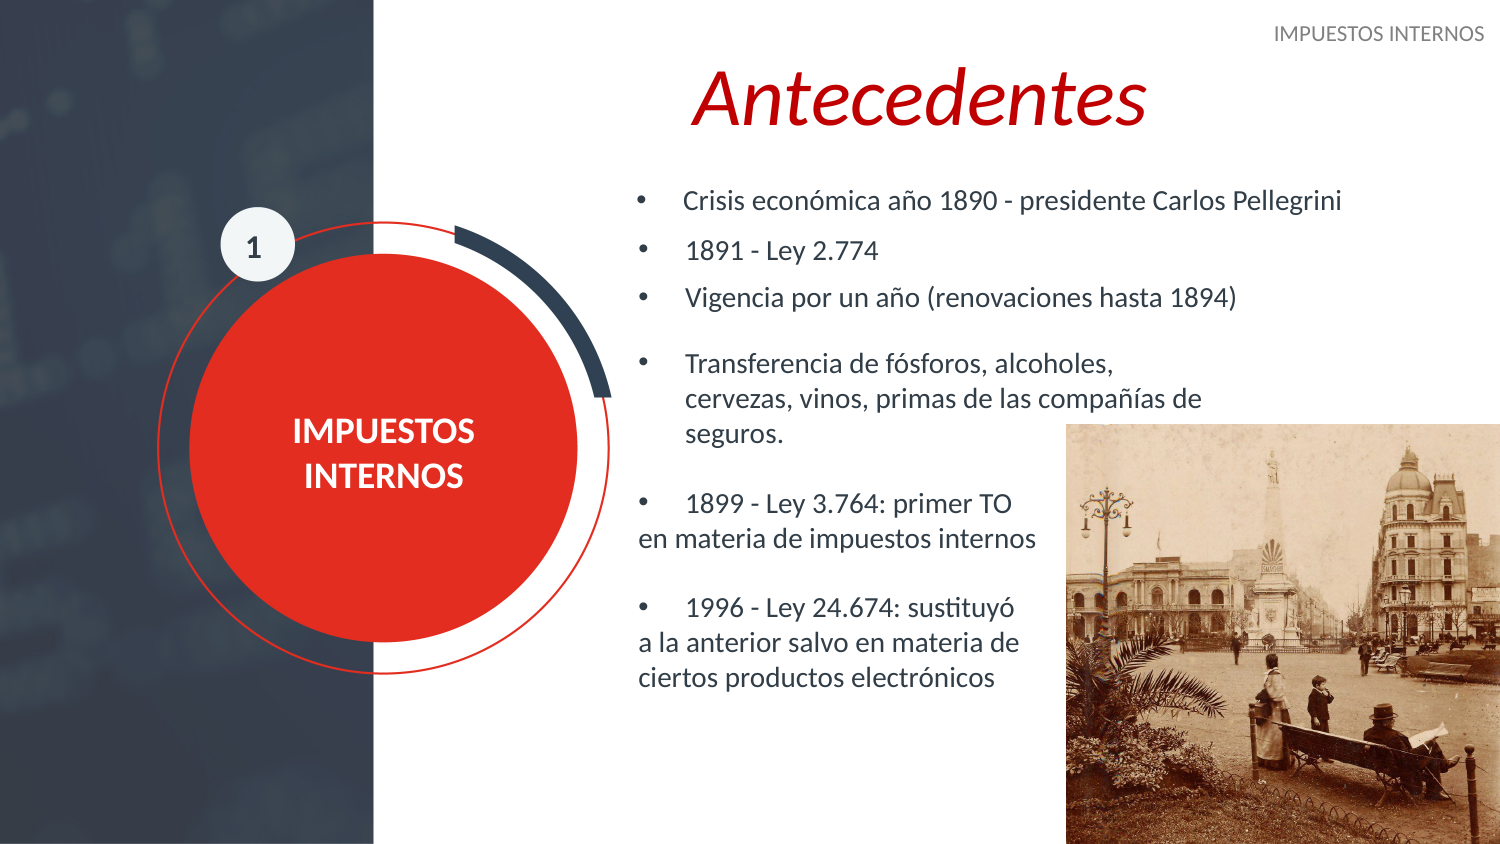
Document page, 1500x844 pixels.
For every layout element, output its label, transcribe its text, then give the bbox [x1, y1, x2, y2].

text_box 1891 - Ley 2.774 Vigencia por un año (renovaciones hasta 1894) [623, 224, 1303, 406]
text_box Crisis económica año 1890 - presidente Carlos Pellegrini [621, 174, 1388, 224]
picture [0, 0, 1500, 844]
text_box Transferencia de fósforos, alcoholes, cervezas, vinos, primas de las compañías de seguros. 1899 - Ley 3.764: primer TO en materia de impuestos internos 1996 - Ley 24.674: sustituyó a la anterior salvo en materia de ciertos productos electrónicos [623, 336, 1223, 702]
text_box 1 [230, 217, 278, 269]
title IMPUESTOS INTERNOS [206, 351, 561, 552]
text_box Antecedentes [679, 35, 1248, 150]
text_box IMPUESTOS INTERNOS [820, 11, 1500, 59]
